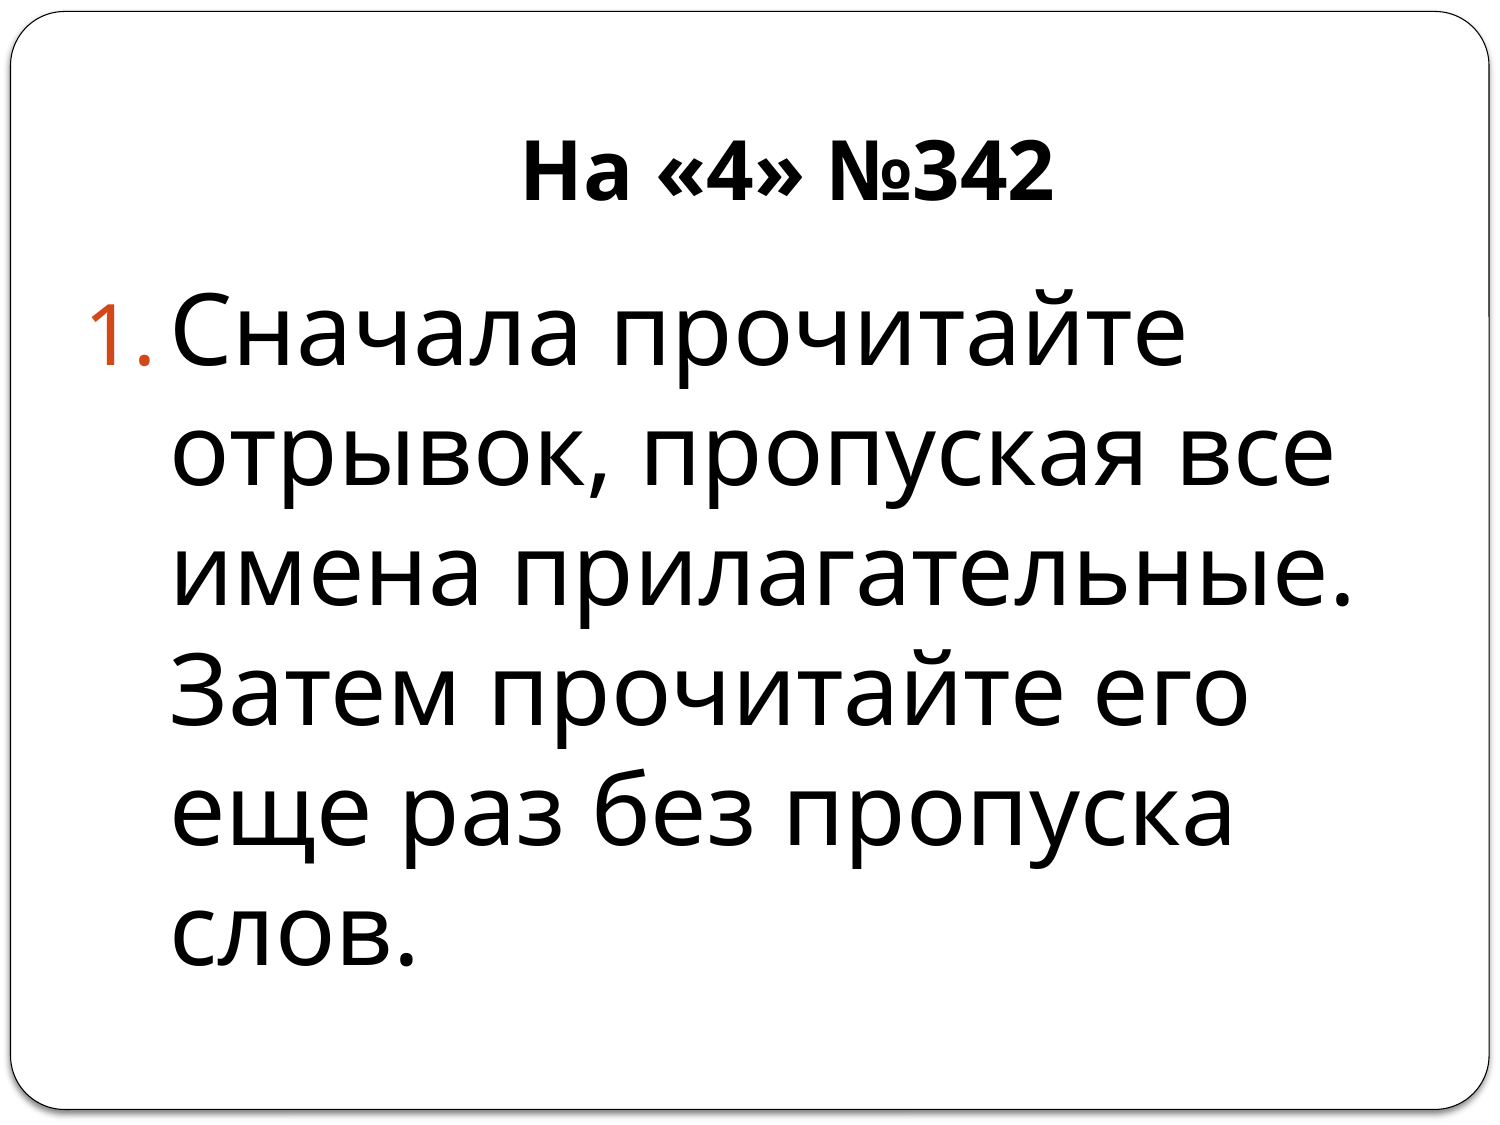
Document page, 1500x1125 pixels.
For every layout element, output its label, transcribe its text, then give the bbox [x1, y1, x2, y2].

title На «4» №342 [150, 45, 1425, 233]
list Сначала прочитайте отрывок, пропуская все имена прилагательные. Затем прочитайте его еще раз без пропуска слов. [70, 257, 1421, 1001]
